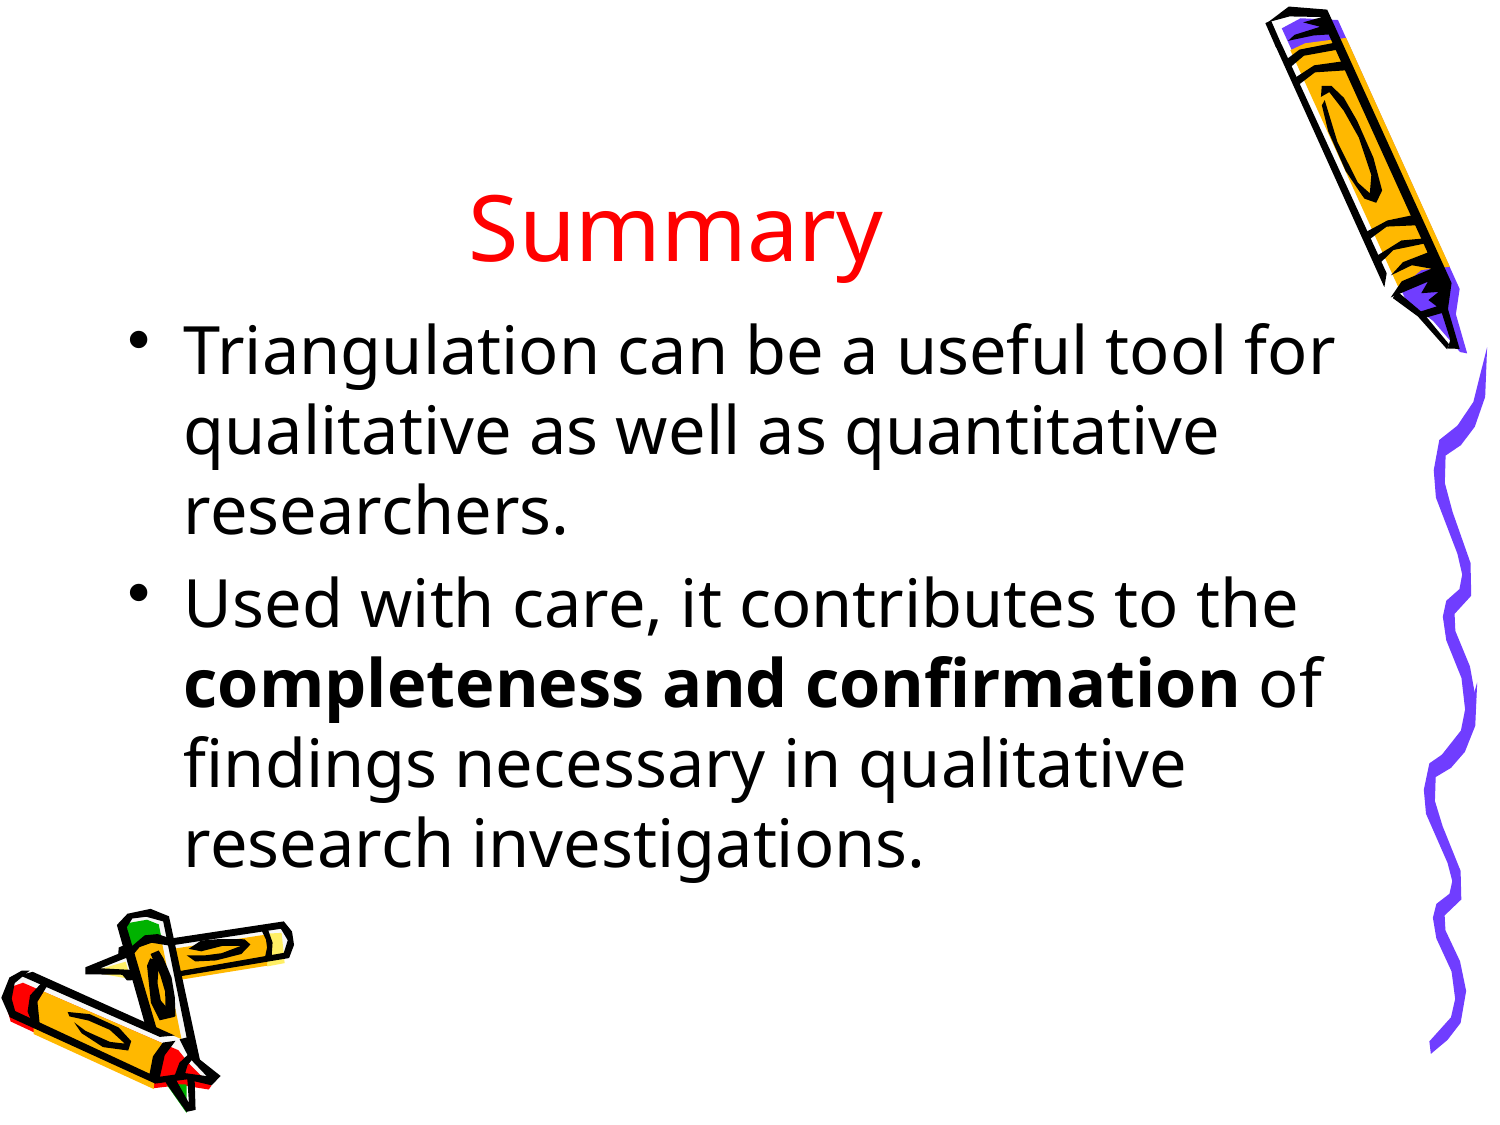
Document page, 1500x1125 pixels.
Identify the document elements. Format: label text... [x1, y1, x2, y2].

title Summary [112, 24, 1240, 288]
list Triangulation can be a useful tool for qualitative as well as quantitative researchers. Used with care, it contributes to the completeness and confirmation of findings necessary in qualitative research investigations. [112, 299, 1376, 901]
